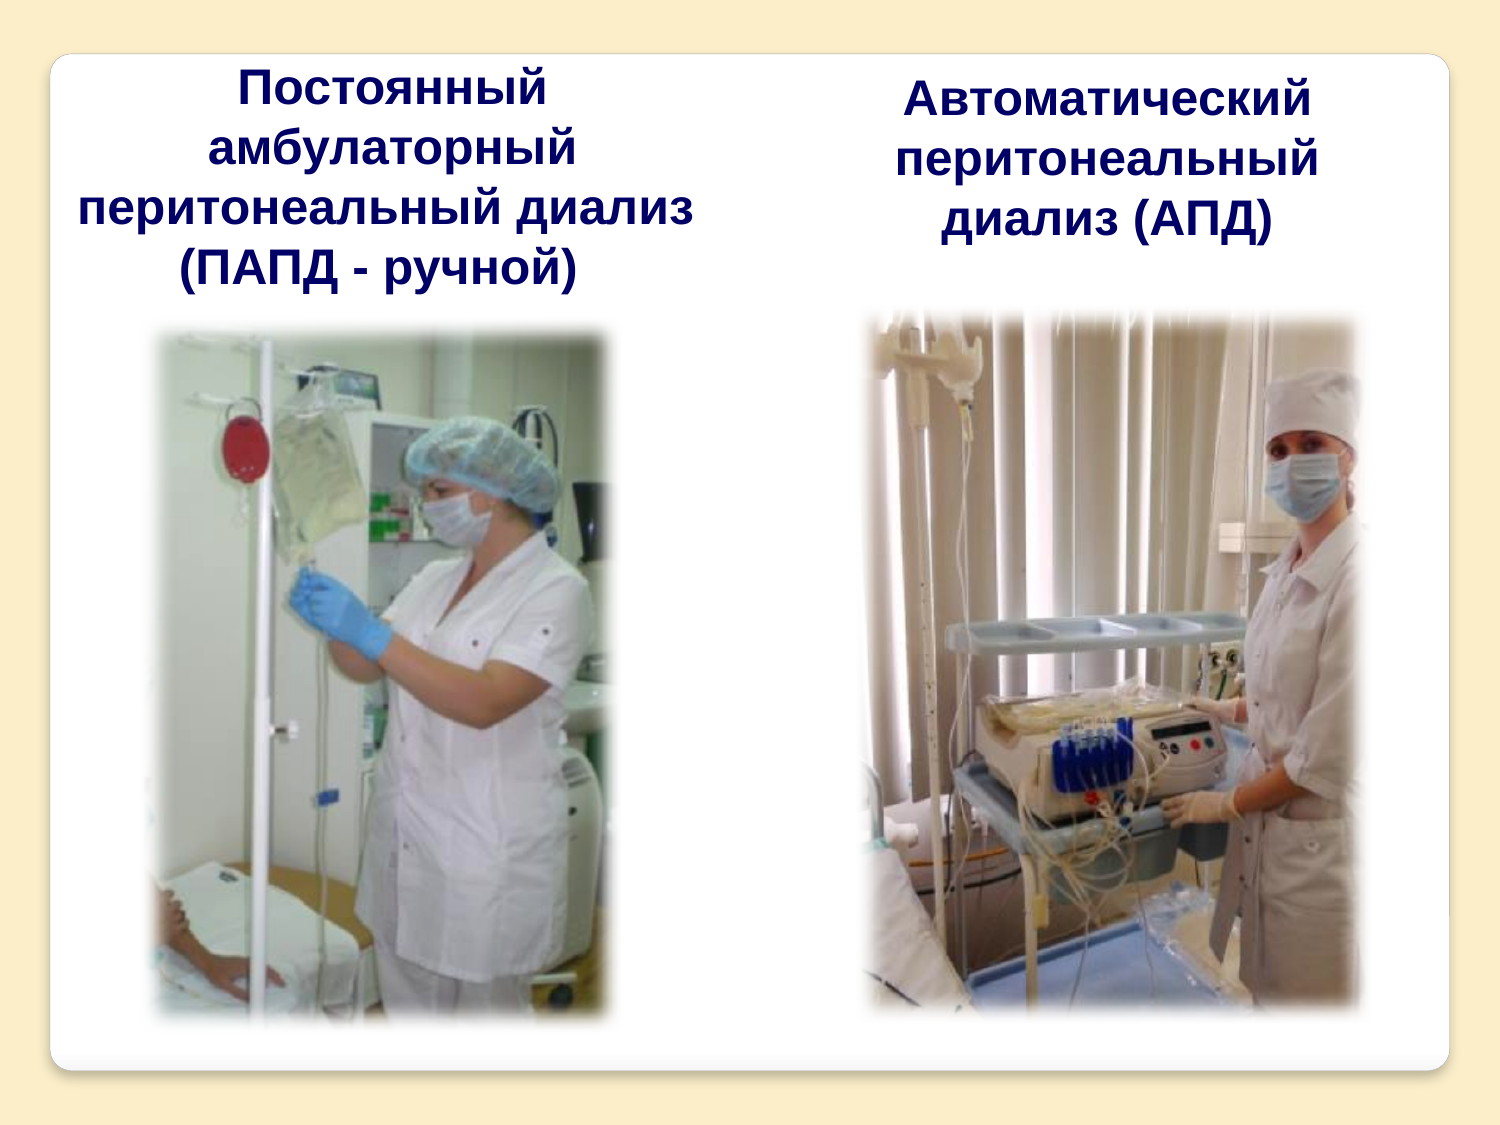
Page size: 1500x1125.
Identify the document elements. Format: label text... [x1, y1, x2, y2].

text_box Постоянный амбулаторный перитонеальный диализ (ПАПД - ручной) [58, 46, 727, 302]
text_box Автоматический перитонеальный диализ (АПД) [832, 58, 1383, 314]
picture [140, 316, 622, 1034]
picture [855, 304, 1372, 1024]
